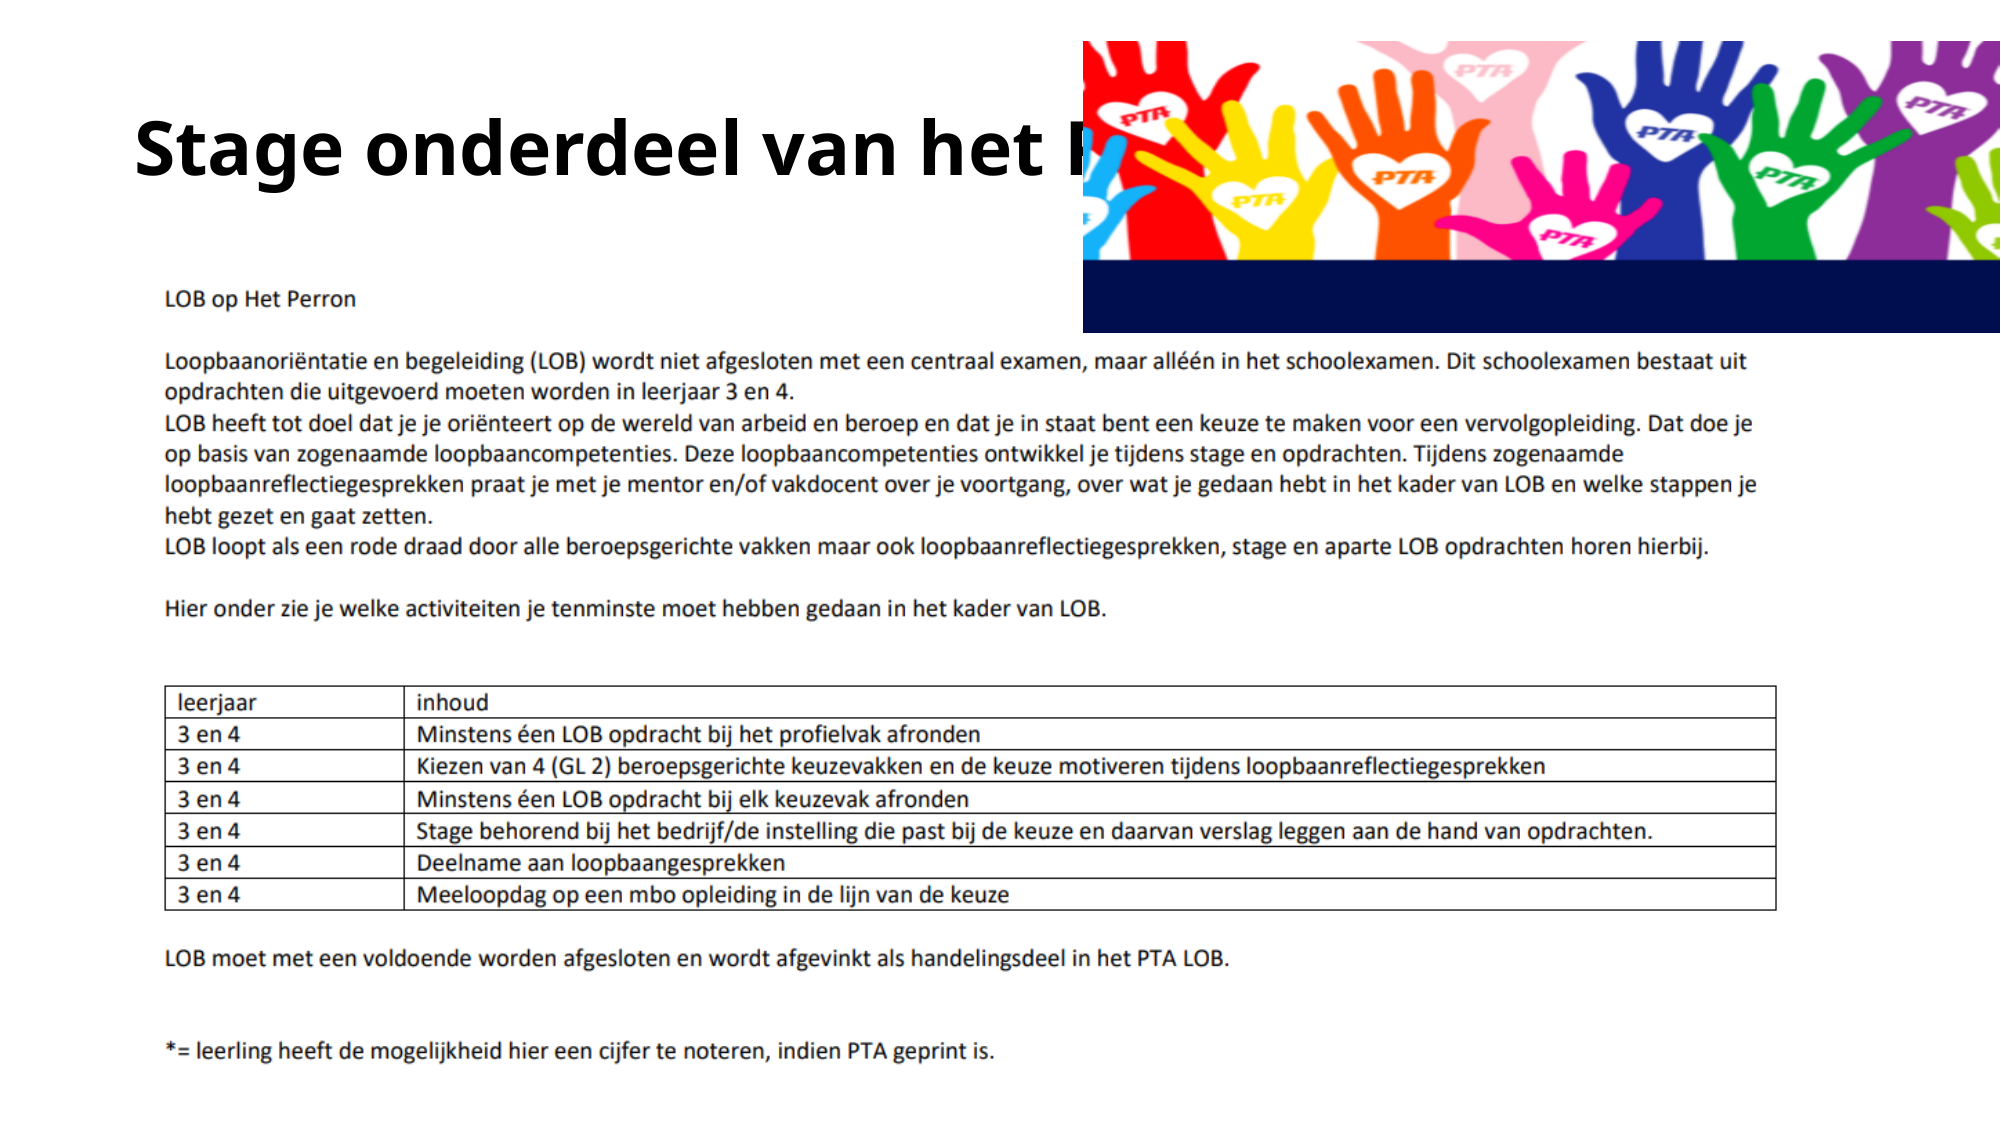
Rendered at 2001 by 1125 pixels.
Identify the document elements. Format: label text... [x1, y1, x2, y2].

title Stage onderdeel van het PTA [119, 97, 1083, 316]
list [155, 264, 1799, 1110]
picture [1083, 41, 2000, 333]
